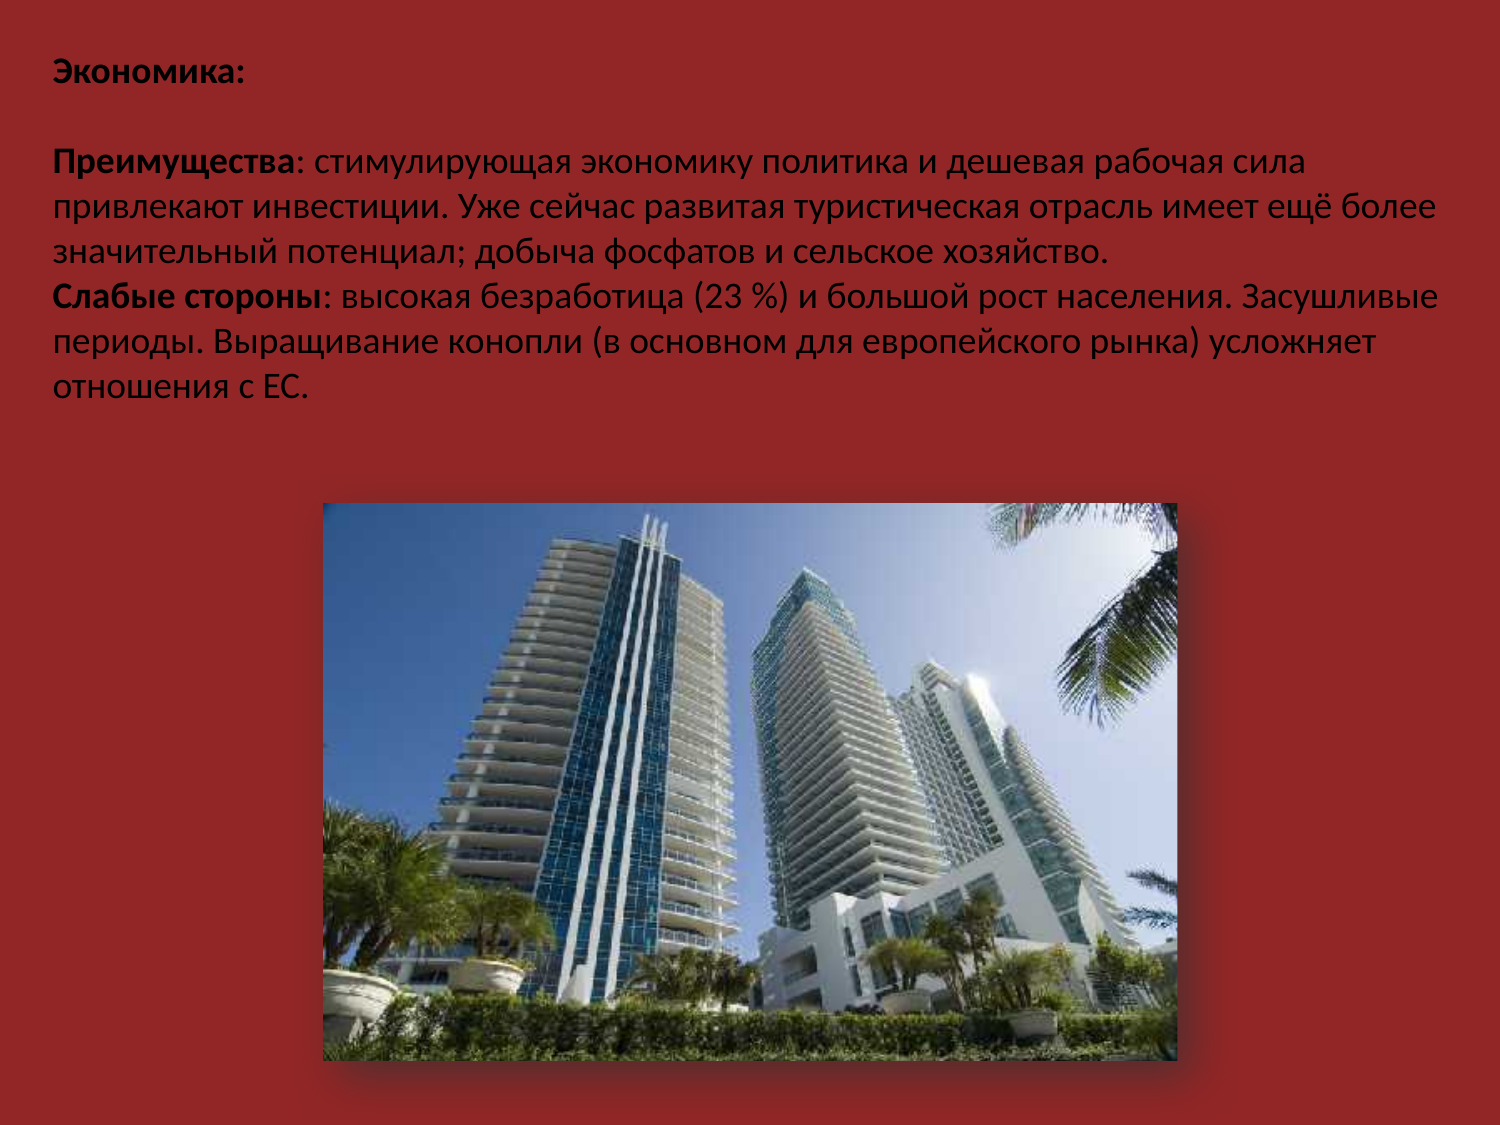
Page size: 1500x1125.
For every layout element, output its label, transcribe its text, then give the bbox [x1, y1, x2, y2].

picture [322, 503, 1178, 1061]
text_box Экономика: Преимущества: стимулирующая экономику политика и дешевая рабочая сила привлекают инвестиции. Уже сейчас развитая туристическая отрасль имеет ещё более значительный потенциал; добыча фосфатов и сельское хозяйство. Слабые стороны: высокая безработица (23 %) и большой рост населения. Засушливые периоды. Выращивание конопли (в основном для европейского рынка) усложняет отношения с ЕС. [37, 38, 1463, 459]
